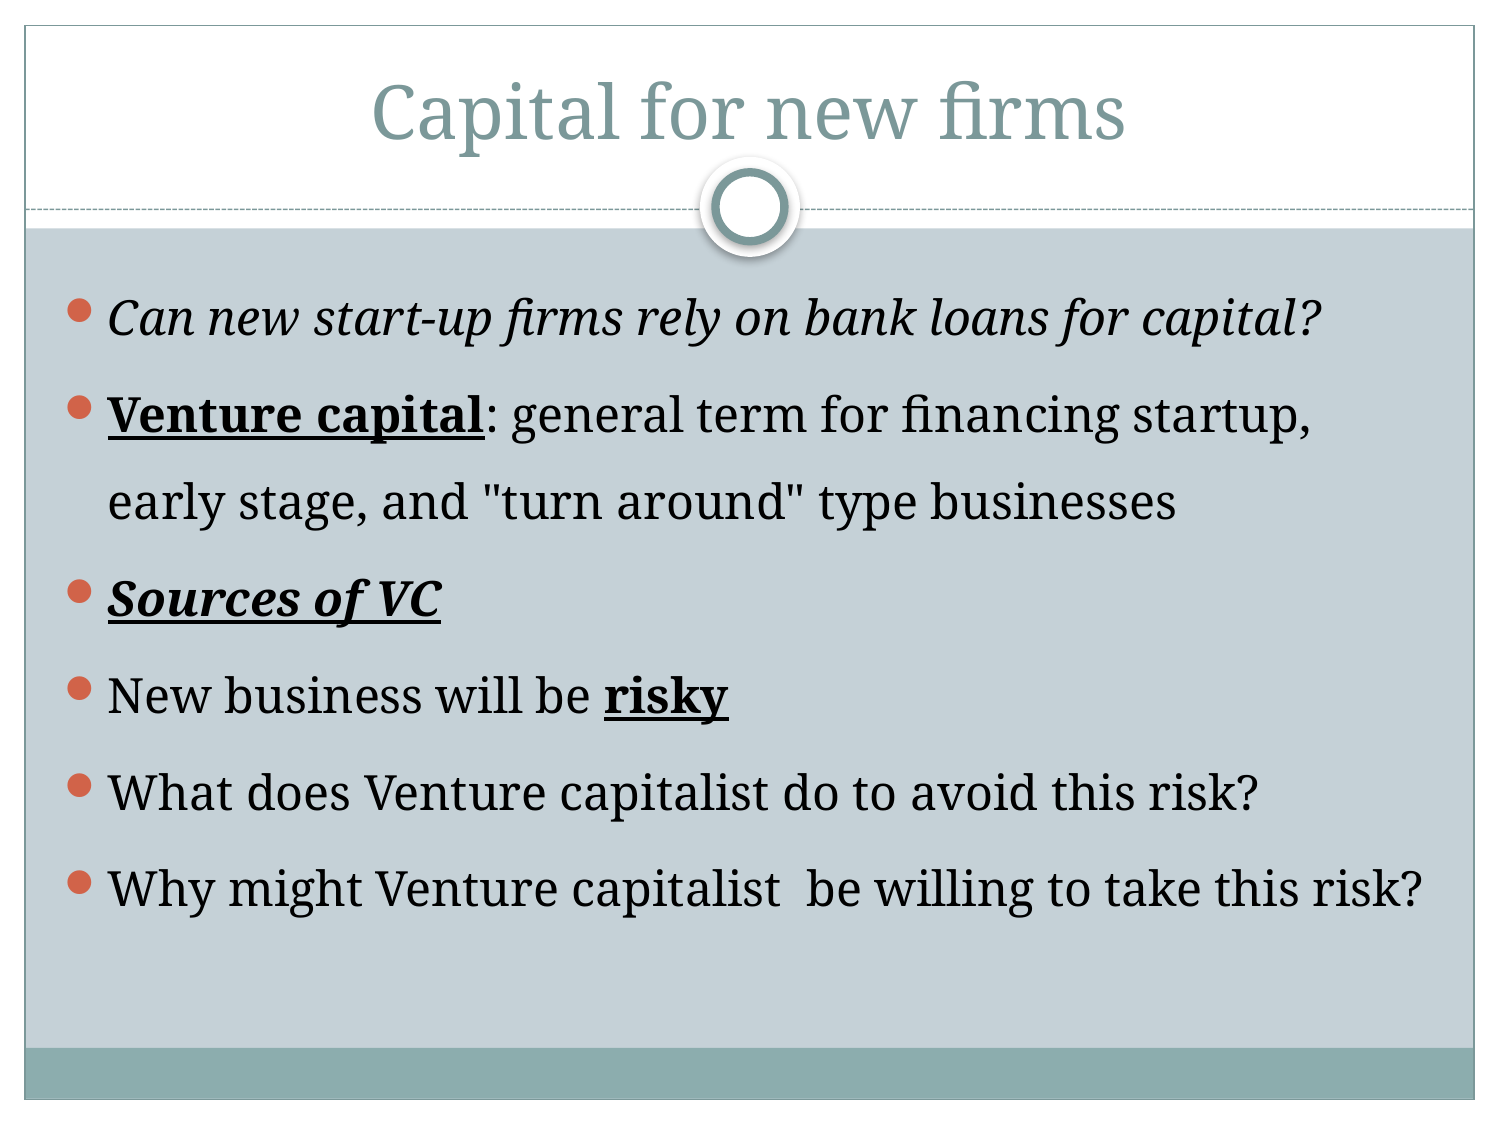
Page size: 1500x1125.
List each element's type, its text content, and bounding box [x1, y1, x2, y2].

title Capital for new firms [49, 37, 1450, 162]
list Can new start-up firms rely on bank loans for capital? Venture capital: general term for financing startup, early stage, and "turn around" type businesses Sources of VC New business will be risky What does Venture capitalist do to avoid this risk? Why might Venture capitalist be willing to take this risk? [49, 250, 1445, 1001]
